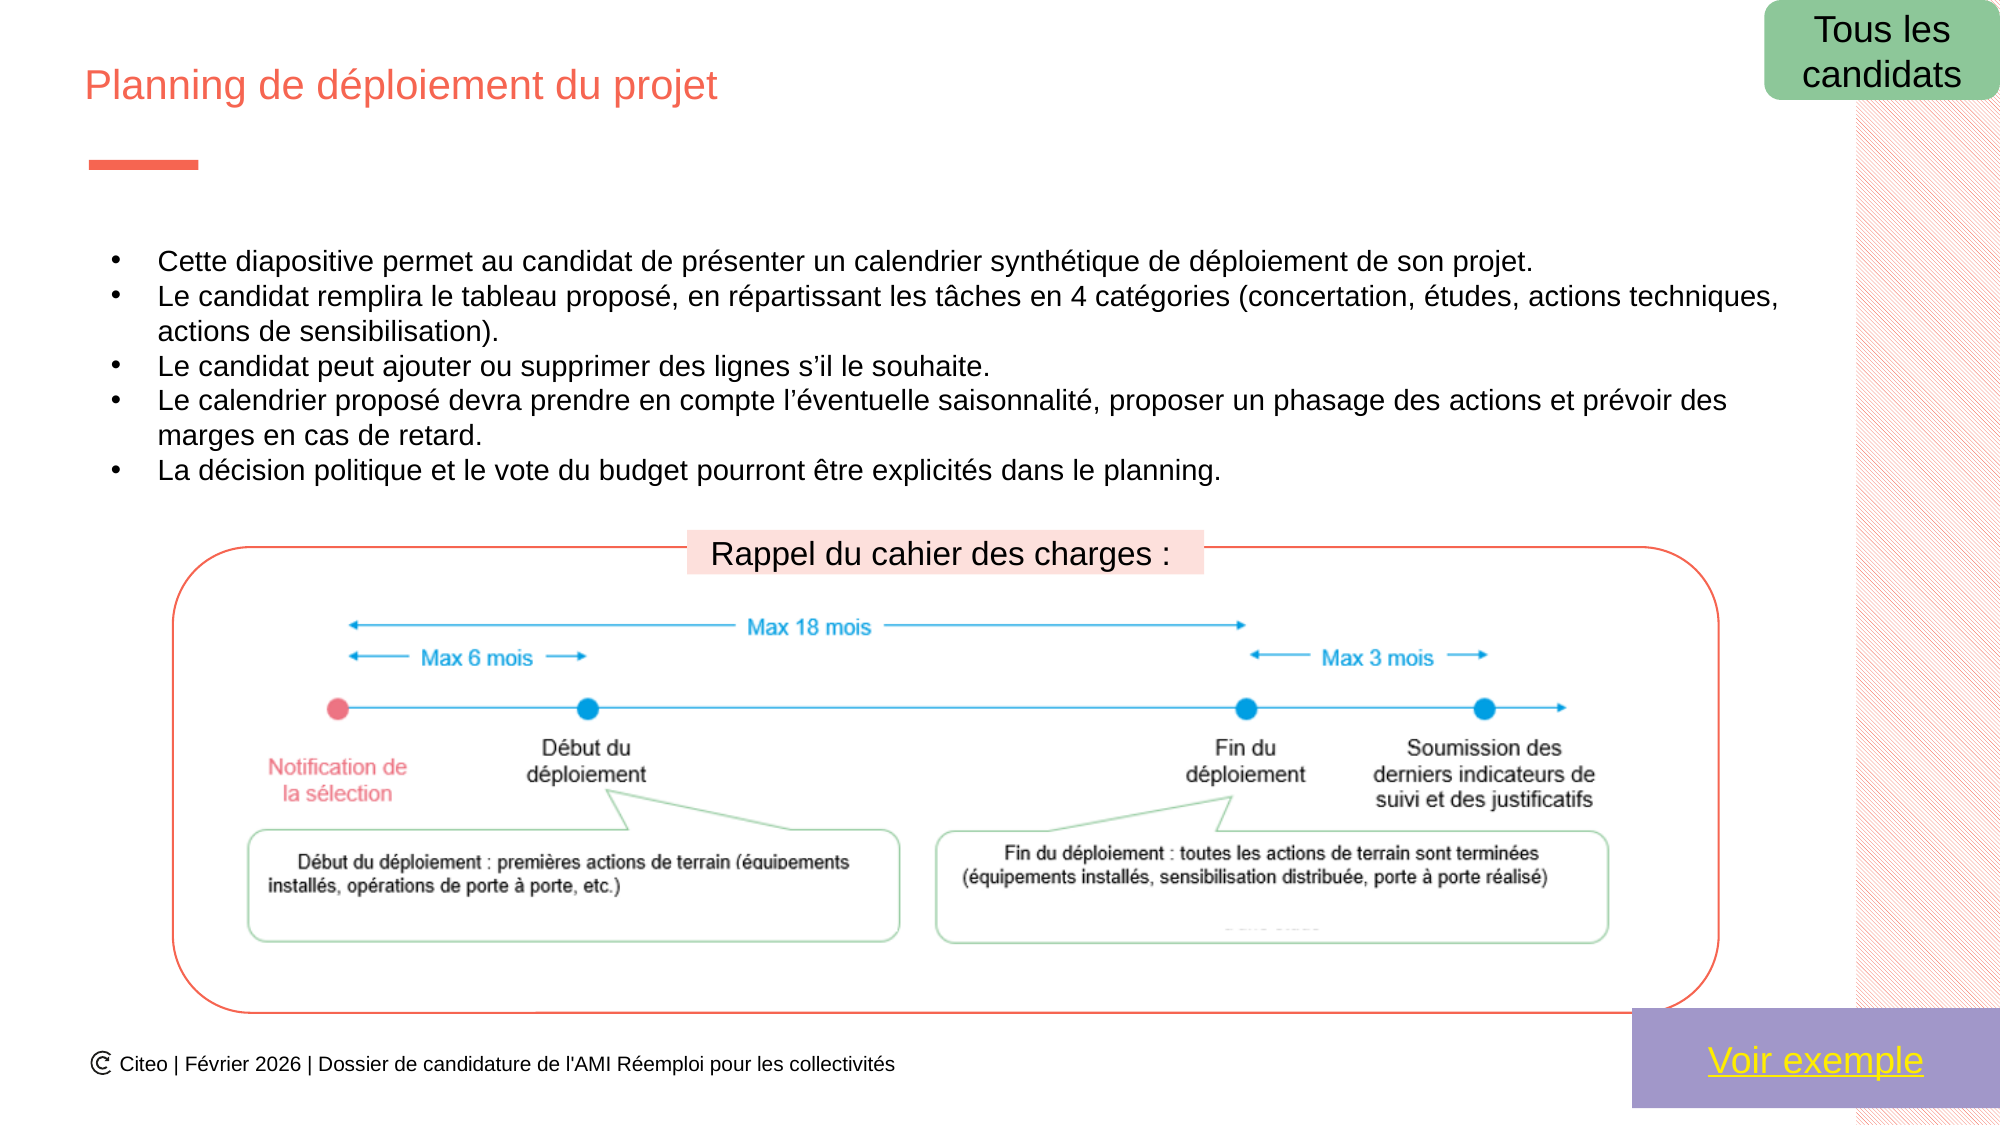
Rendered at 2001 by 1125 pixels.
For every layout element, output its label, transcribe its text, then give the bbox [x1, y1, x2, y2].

text_box Voir exemple [1631, 1007, 2000, 1109]
text_box [1855, 92, 2000, 1007]
text_box [1992, 0, 2000, 8]
text_box [1855, 1109, 2000, 1125]
footer Citeo | Février 2026 | Dossier de candidature de l'AMI Réemploi pour les collectivités [119, 1032, 1631, 1093]
title Planning de déploiement du projet [69, 16, 1654, 149]
picture [222, 598, 1633, 965]
text_box Rappel du cahier des charges : [686, 529, 1205, 575]
text_box Cette diapositive permet au candidat de présenter un calendrier synthétique de déploiement de son projet. Le candidat remplira le tableau proposé, en répartissant les tâches en 4 catégories (concertation, études, actions techniques, actions de sensibilisation). Le candidat peut ajouter ou supprimer des lignes s’il le souhaite. Le calendrier proposé devra prendre en compte l’éventuelle saisonnalité, proposer un phasage des actions et prévoir des marges en cas de retard. La décision politique et le vote du budget pourront être explicités dans le planning. [95, 234, 1833, 495]
text_box Tous les candidats [1763, 0, 2000, 102]
text_box [171, 546, 1720, 1014]
